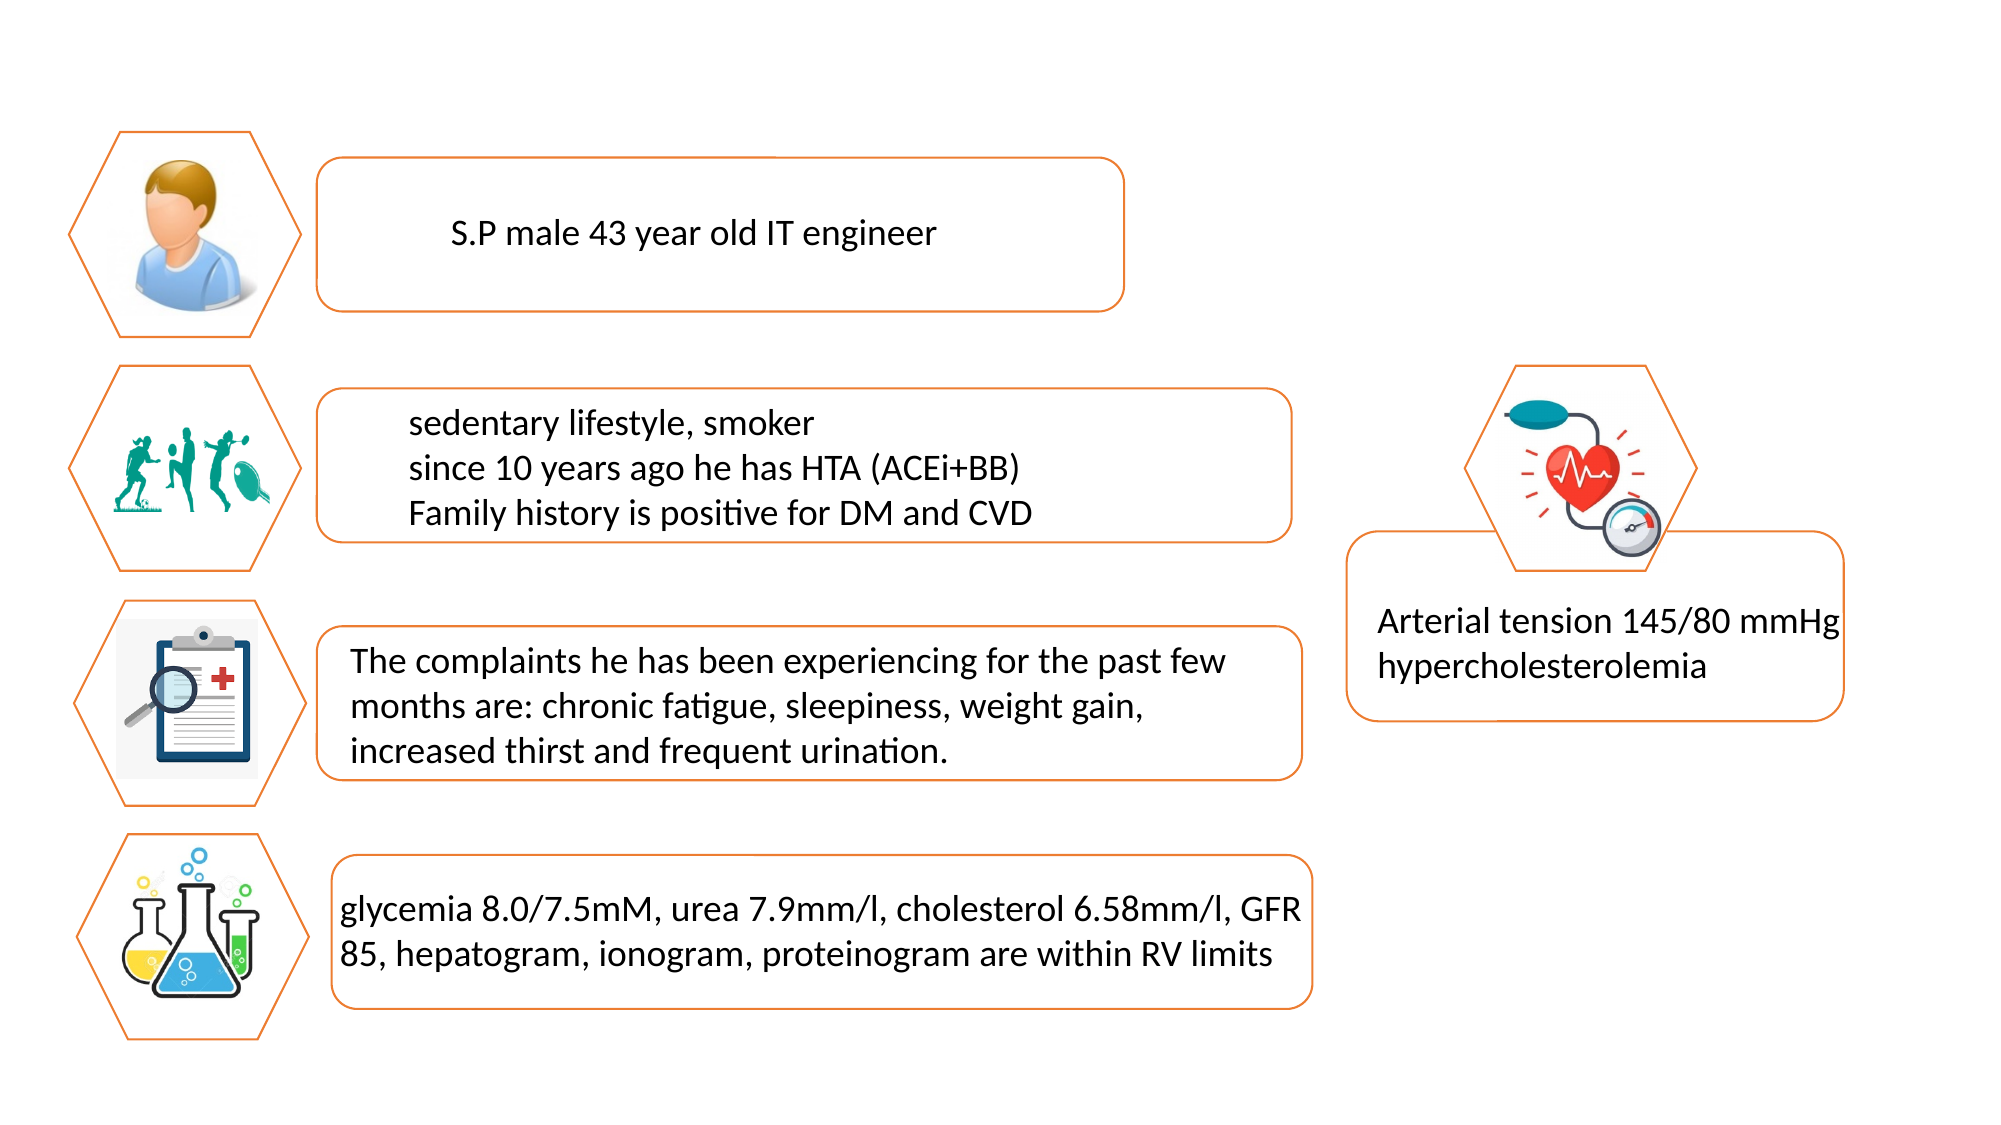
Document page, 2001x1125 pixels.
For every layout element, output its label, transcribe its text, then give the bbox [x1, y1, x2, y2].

picture [107, 160, 258, 316]
text_box [315, 625, 1289, 782]
text_box [315, 156, 1126, 313]
text_box [1510, 563, 1651, 572]
text_box [1502, 364, 1660, 391]
picture [1495, 391, 1667, 563]
text_box The complaints he has been experiencing for the past few months are: chronic fatigue, sleepiness, weight gain, increased thirst and frequent urination. [335, 628, 1298, 779]
text_box S.P male 43 year old IT engineer [419, 200, 954, 261]
text_box [72, 599, 308, 807]
text_box [1298, 636, 1304, 771]
text_box [75, 833, 311, 1041]
text_box sedentary lifestyle, smoker since 10 years ago he has HTA (ACEi+BB) Family history is positive for DM and CVD [393, 390, 1394, 541]
text_box [67, 364, 303, 572]
text_box glycemia 8.0/7.5mM, urea 7.9mm/l, cholesterol 6.58mm/l, GFR 85, hepatogram, ionogram, proteinogram are within RV limits [324, 876, 1325, 981]
text_box [315, 387, 1278, 544]
picture [107, 419, 270, 512]
text_box [330, 981, 1314, 1010]
text_box [1463, 405, 1495, 532]
text_box [331, 853, 1314, 876]
text_box [1345, 530, 1845, 723]
text_box [1667, 406, 1699, 531]
picture [118, 844, 262, 1001]
picture [116, 619, 258, 779]
text_box Arterial tension 145/80 mmHg hypercholesterolemia [1362, 588, 2000, 694]
text_box [67, 130, 303, 339]
